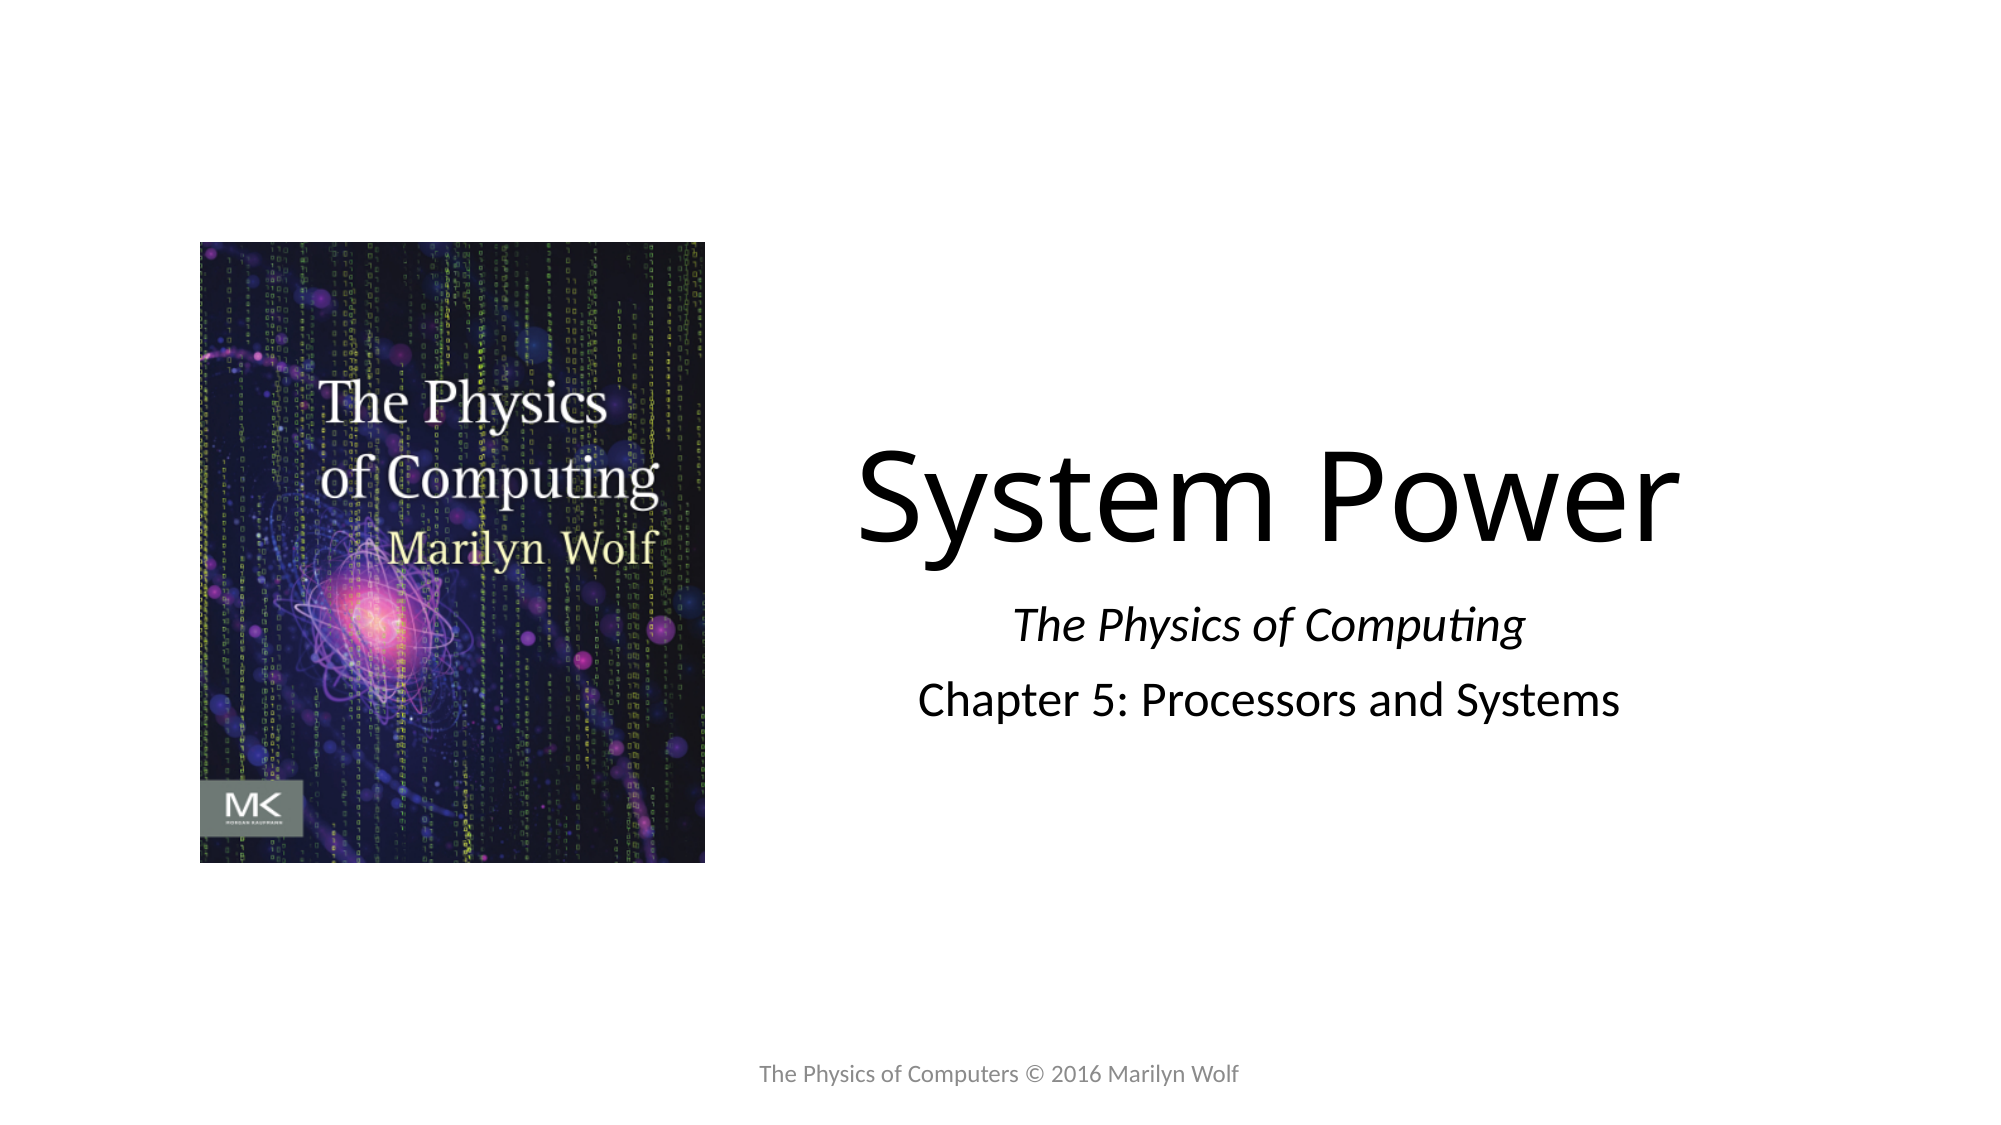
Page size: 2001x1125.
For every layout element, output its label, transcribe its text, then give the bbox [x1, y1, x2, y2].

picture [200, 242, 705, 863]
title System Power [788, 184, 1750, 576]
subtitle The Physics of Computing Chapter 5: Processors and Systems [788, 590, 1750, 863]
footer The Physics of Computers © 2016 Marilyn Wolf [662, 1042, 1338, 1103]
